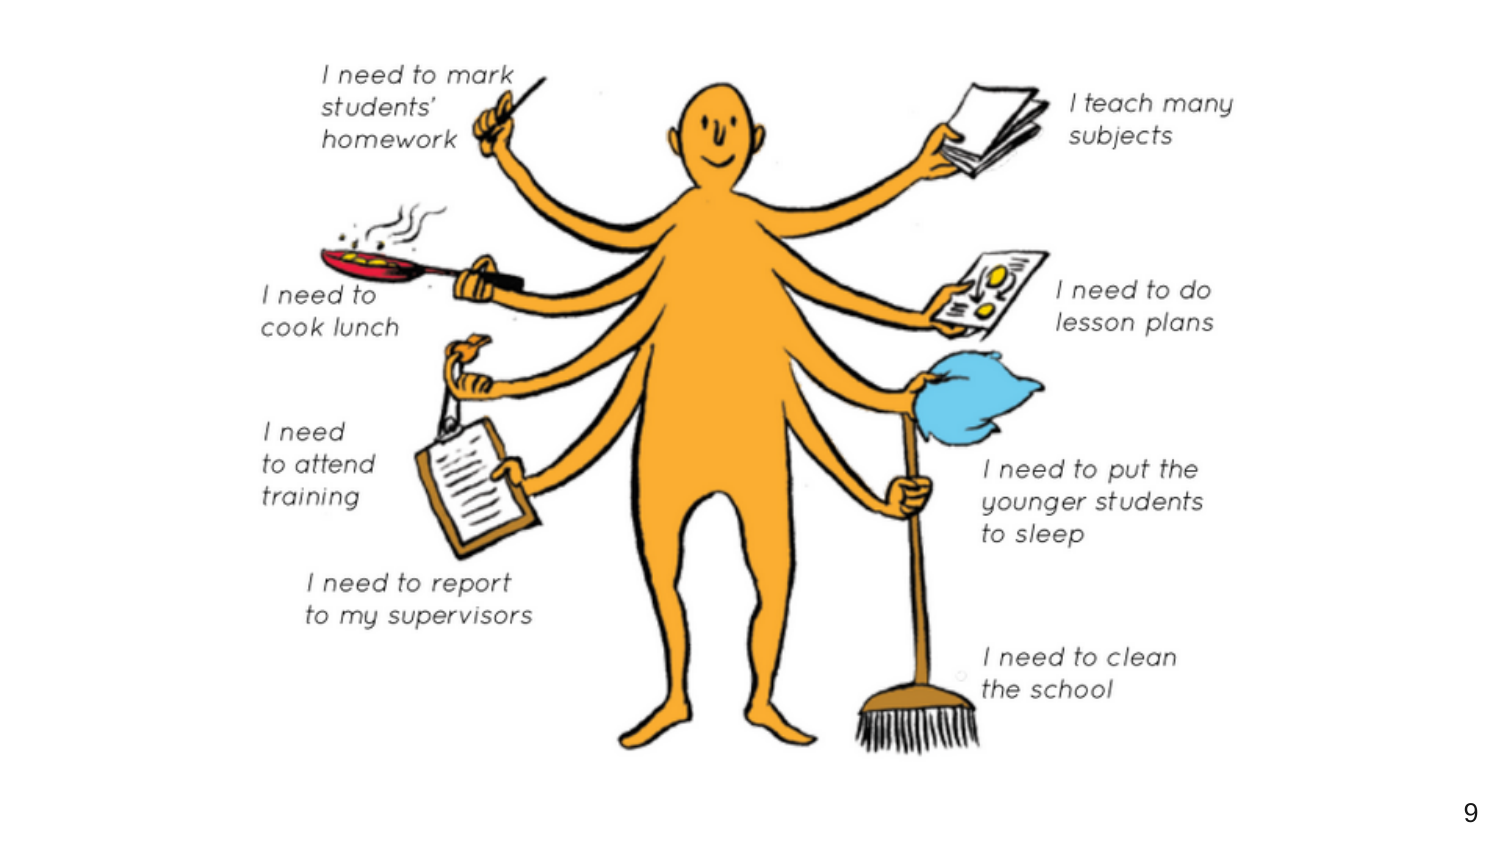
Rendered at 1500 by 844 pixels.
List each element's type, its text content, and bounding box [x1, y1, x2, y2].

slide_number 9 [1403, 779, 1494, 844]
picture [196, 62, 1304, 782]
